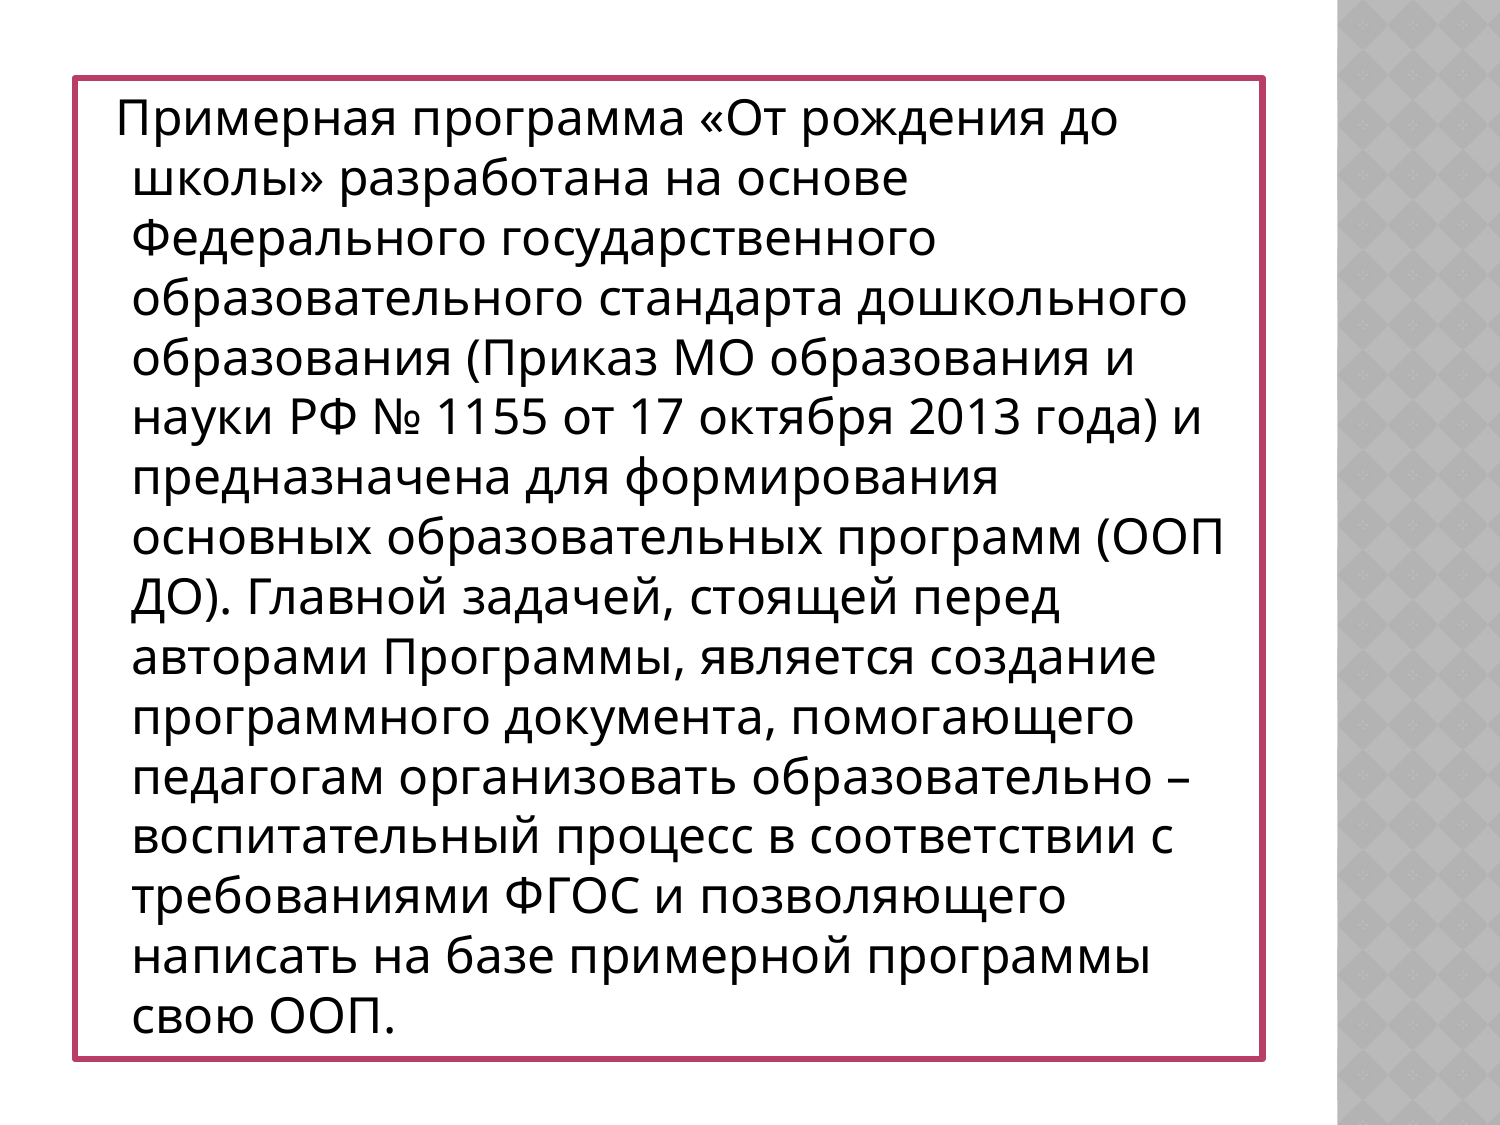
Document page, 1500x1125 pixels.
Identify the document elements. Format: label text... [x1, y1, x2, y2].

list Примерная программа «От рождения до школы» разработана на основе Федерального государственного образовательного стандарта дошкольного образования (Приказ МО образования и науки РФ № 1155 от 17 октября 2013 года) и предназначена для формирования основных образовательных программ (ООП ДО). Главной задачей, стоящей перед авторами Программы, является создание программного документа, помогающего педагогам организовать образовательно – воспитательный процесс в соответствии с требованиями ФГОС и позволяющего написать на базе примерной программы свою ООП. [72, 75, 1266, 1062]
